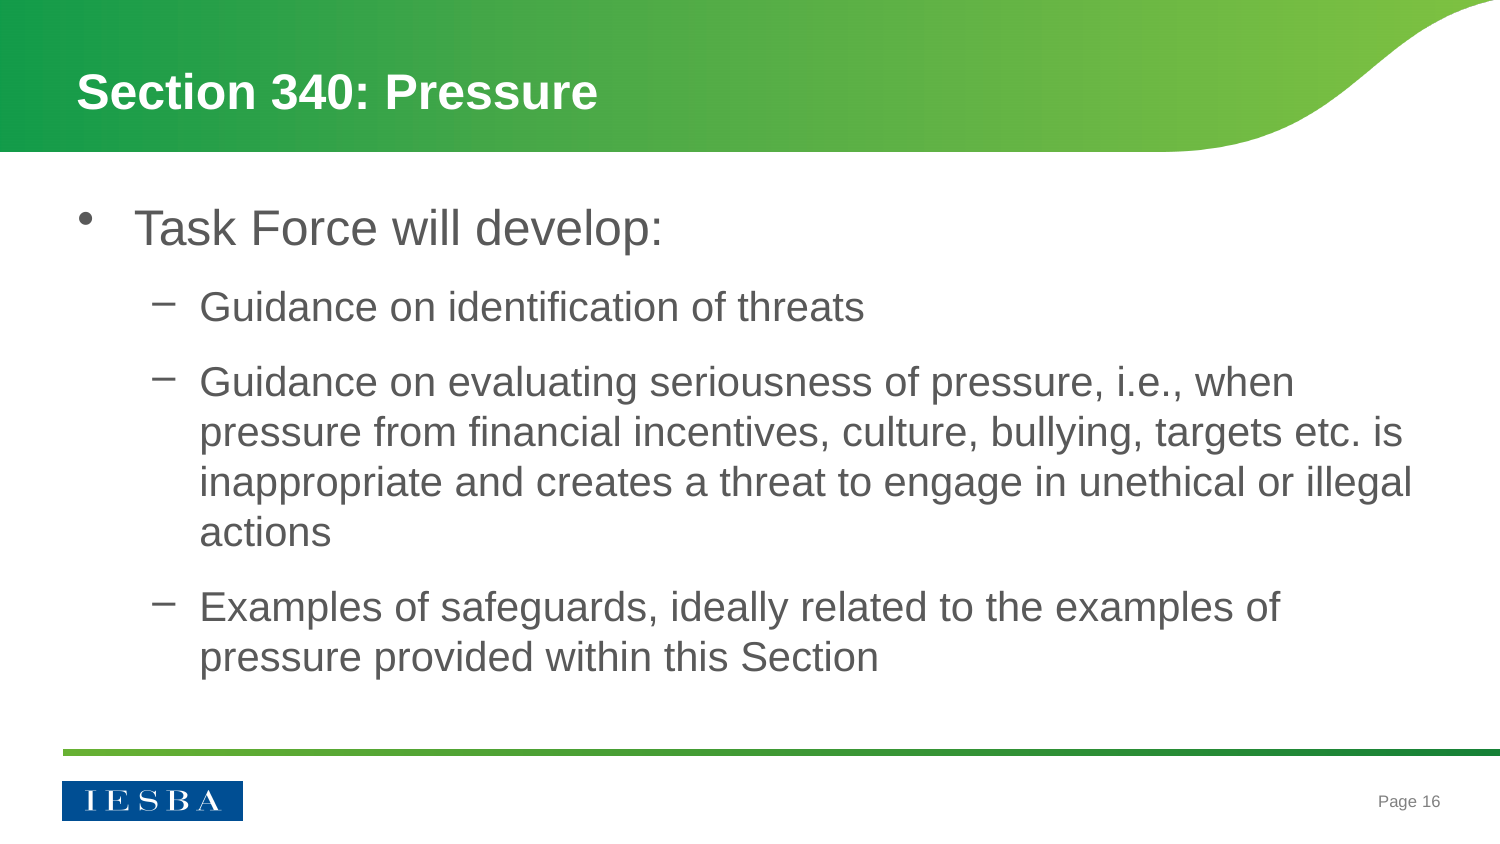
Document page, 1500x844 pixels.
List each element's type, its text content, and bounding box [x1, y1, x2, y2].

list Task Force will develop: Guidance on identification of threats Guidance on evaluating seriousness of pressure, i.e., when pressure from financial incentives, culture, bullying, targets etc. is inappropriate and creates a threat to engage in unethical or illegal actions Examples of safeguards, ideally related to the examples of pressure provided within this Section [62, 187, 1450, 760]
picture [0, 0, 1497, 152]
title Section 340: Pressure [62, 56, 1300, 122]
picture [62, 781, 243, 821]
